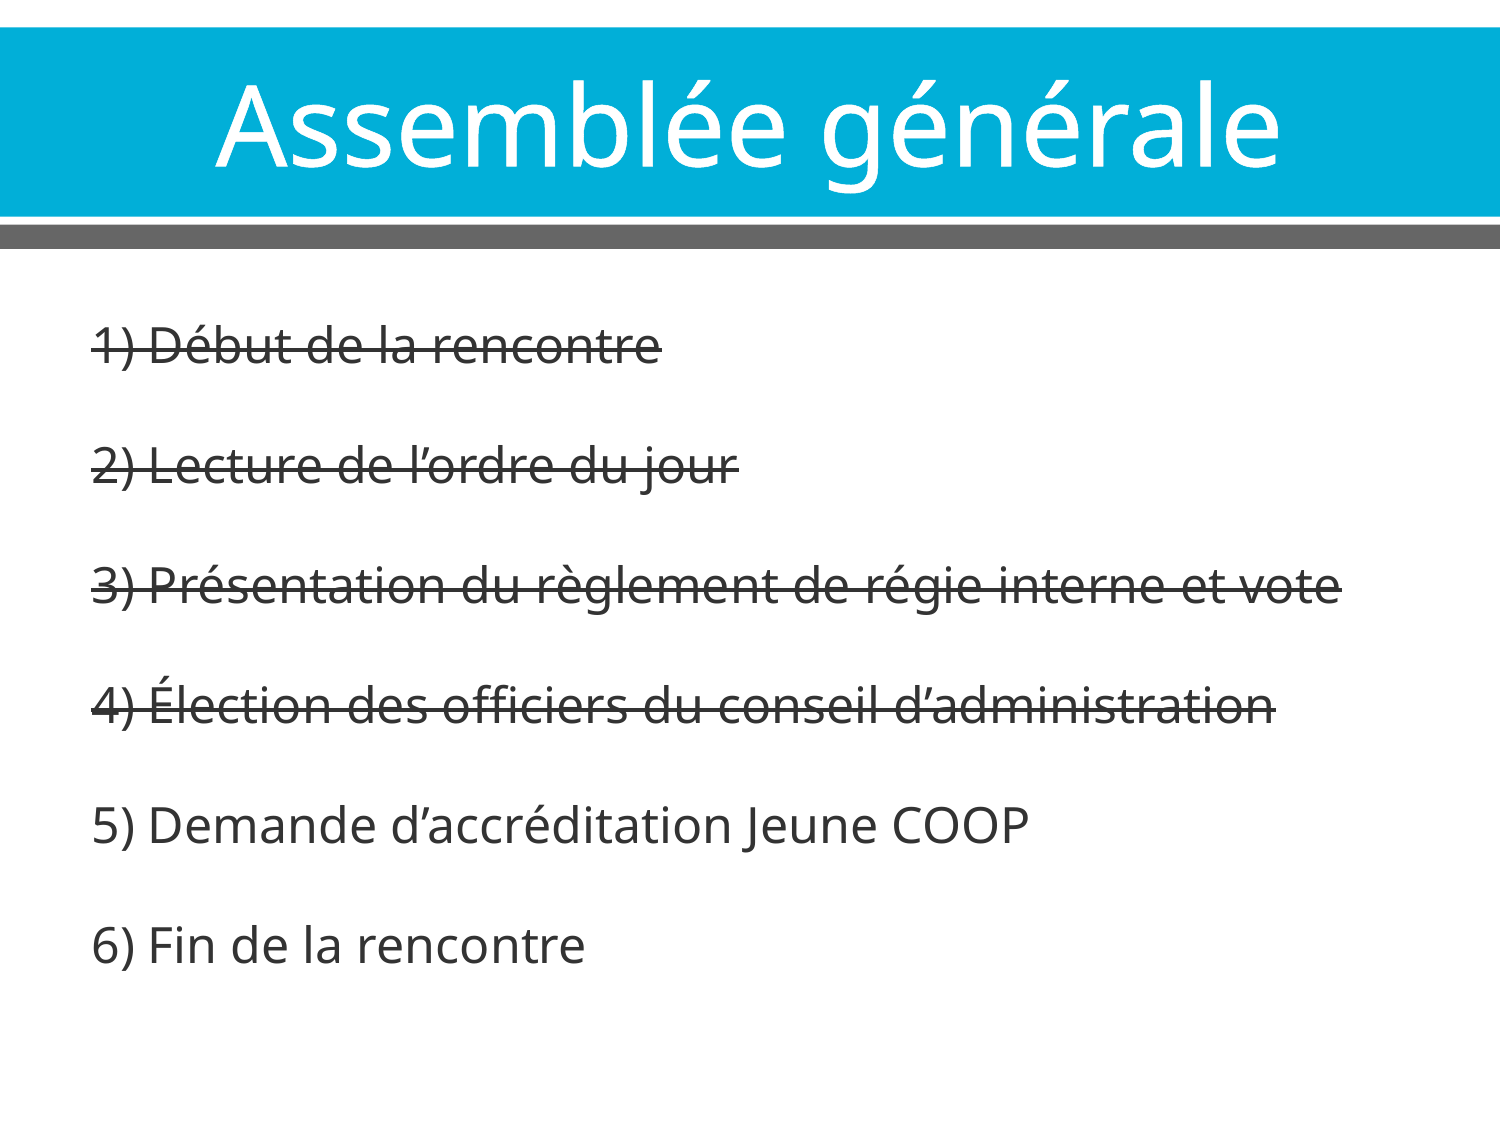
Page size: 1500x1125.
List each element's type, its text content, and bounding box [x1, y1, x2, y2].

text_box 1) Début de la rencontre 2) Lecture de l’ordre du jour 3) Présentation du règlement de régie interne et vote 4) Élection des officiers du conseil d’administration 5) Demande d’accréditation Jeune COOP 6) Fin de la rencontre [76, 306, 1436, 981]
title Assemblée générale [0, 29, 1500, 213]
